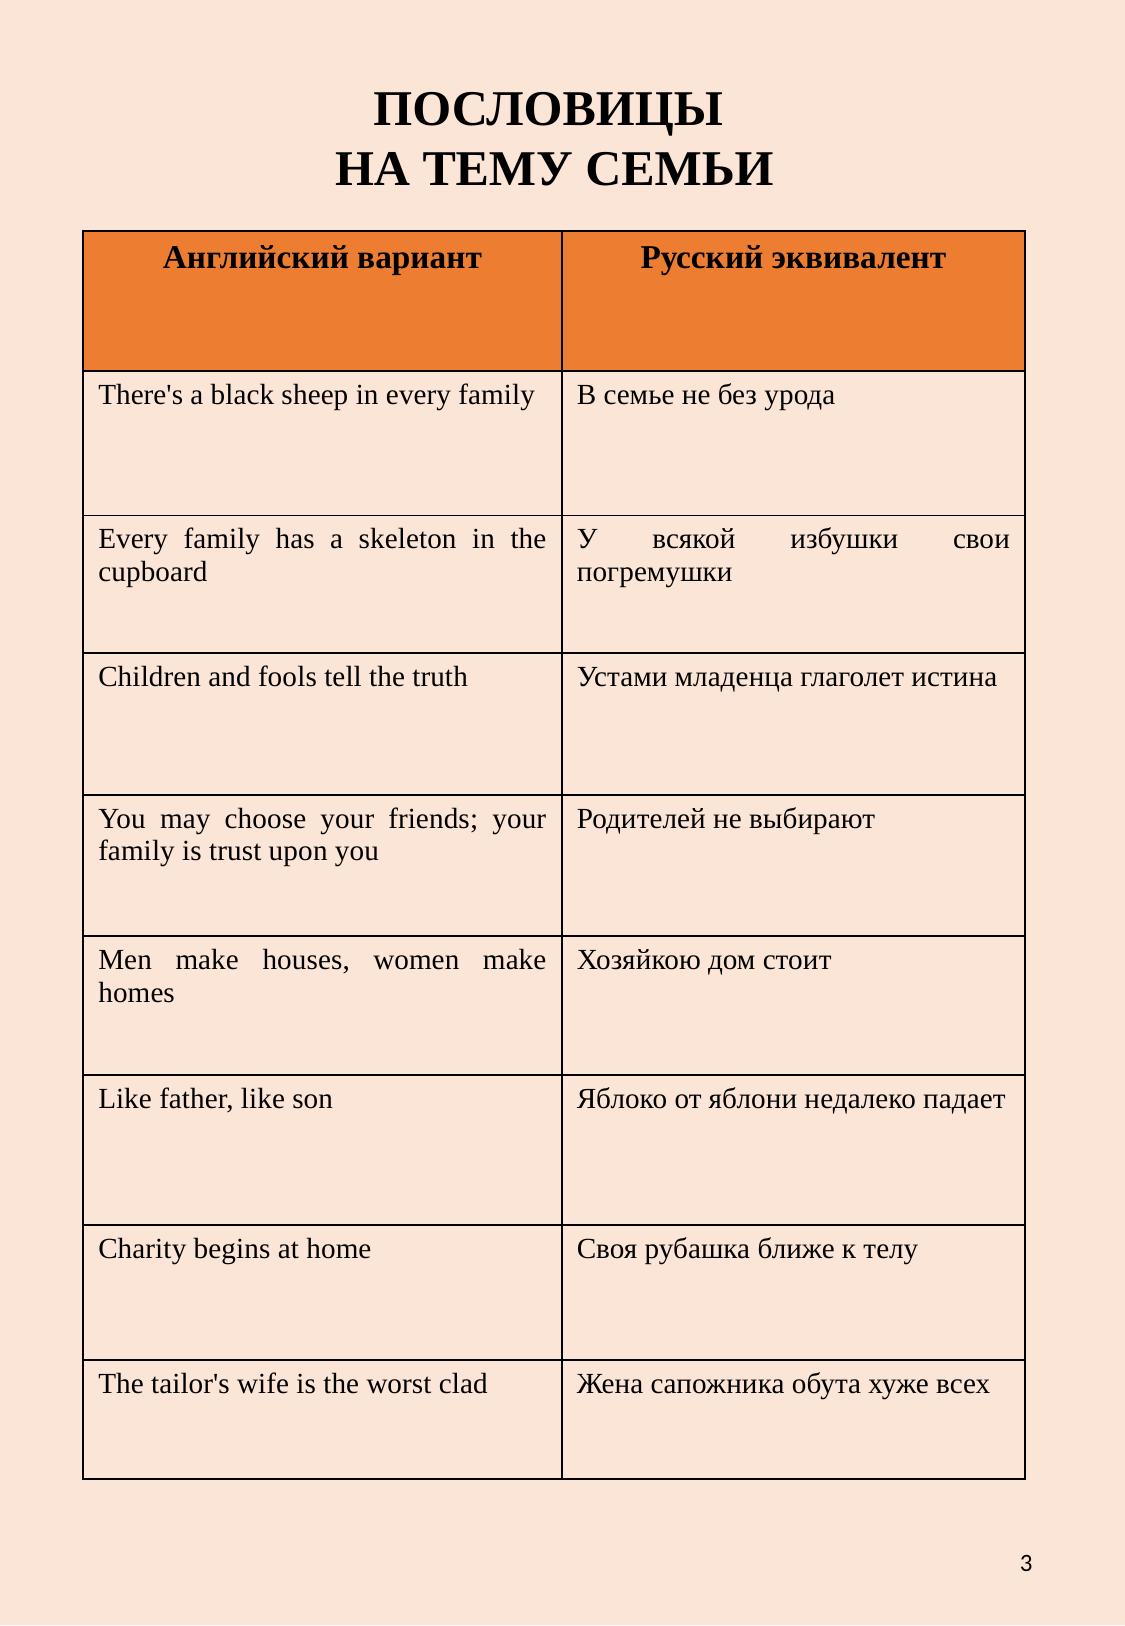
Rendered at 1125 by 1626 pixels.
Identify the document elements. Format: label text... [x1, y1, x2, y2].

table_header Английский вариант [84, 232, 561, 370]
slide_number 3 [999, 1530, 1048, 1593]
table_cell Children and fools tell the truth [84, 654, 561, 794]
table_cell The tailor's wife is the worst clad [84, 1361, 561, 1478]
table_cell Хозяйкою дом стоит [563, 937, 1024, 1074]
table_cell There's a black sheep in every family [84, 372, 561, 515]
table_cell Яблоко от яблони недалеко падает [563, 1076, 1024, 1224]
table_cell Устами младенца глаголет истина [563, 654, 1024, 794]
table_cell В семье не без урода [563, 372, 1024, 515]
table_cell Своя рубашка ближе к телу [563, 1226, 1024, 1359]
table_cell Like father, like son [84, 1076, 561, 1224]
table_cell Жена сапожника обута хуже всех [563, 1361, 1024, 1478]
table_cell Every family has a skeleton in the cupboard [84, 516, 561, 652]
table_cell Charity begins at home [84, 1226, 561, 1359]
text_box ПОСЛОВИЦЫ НА ТЕМУ СЕМЬИ [83, 68, 1026, 203]
table_cell Men make houses, women make homes [84, 937, 561, 1074]
table_header Русский эквивалент [563, 232, 1024, 370]
table_cell You may choose your friends; your family is trust upon you [84, 796, 561, 935]
table_cell У всякой избушки свои погремушки [563, 516, 1024, 652]
table_cell Родителей не выбирают [563, 796, 1024, 935]
